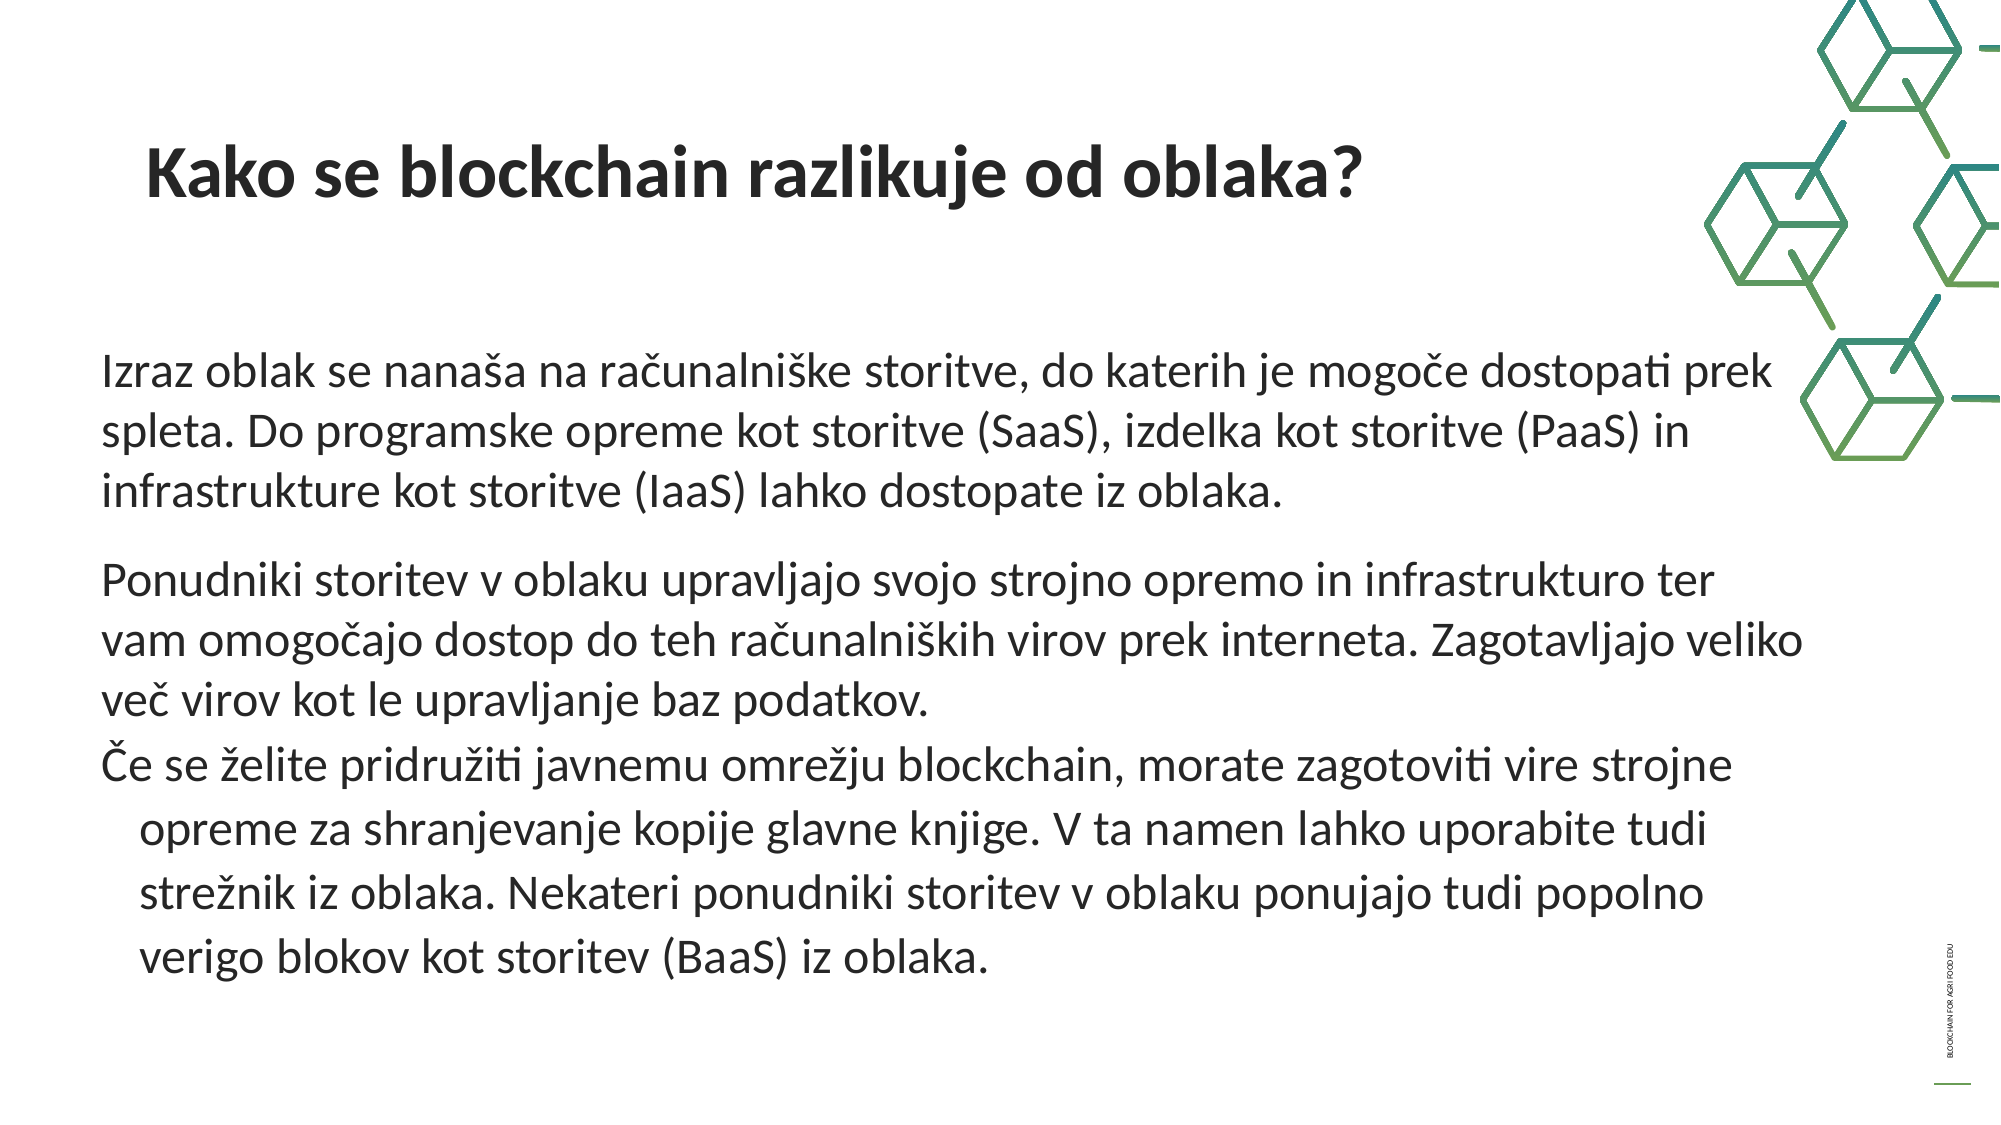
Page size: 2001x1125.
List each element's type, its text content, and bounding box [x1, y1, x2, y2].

list Izraz oblak se nanaša na računalniške storitve, do katerih je mogoče dostopati prek spleta. Do programske opreme kot storitve (SaaS), izdelka kot storitve (PaaS) in infrastrukture kot storitve (IaaS) lahko dostopate iz oblaka. Ponudniki storitev v oblaku upravljajo svojo strojno opremo in infrastrukturo ter vam omogočajo dostop do teh računalniških virov prek interneta. Zagotavljajo veliko več virov kot le upravljanje baz podatkov. Če se želite pridružiti javnemu omrežju blockchain, morate zagotoviti vire strojne opreme za shranjevanje kopije glavne knjige. V ta namen lahko uporabite tudi strežnik iz oblaka. Nekateri ponudniki storitev v oblaku ponujajo tudi popolno verigo blokov kot storitev (BaaS) iz oblaka. [86, 329, 1825, 1100]
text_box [1703, 0, 2000, 462]
list Kako se blockchain razlikuje od oblaka? [130, 124, 1698, 337]
